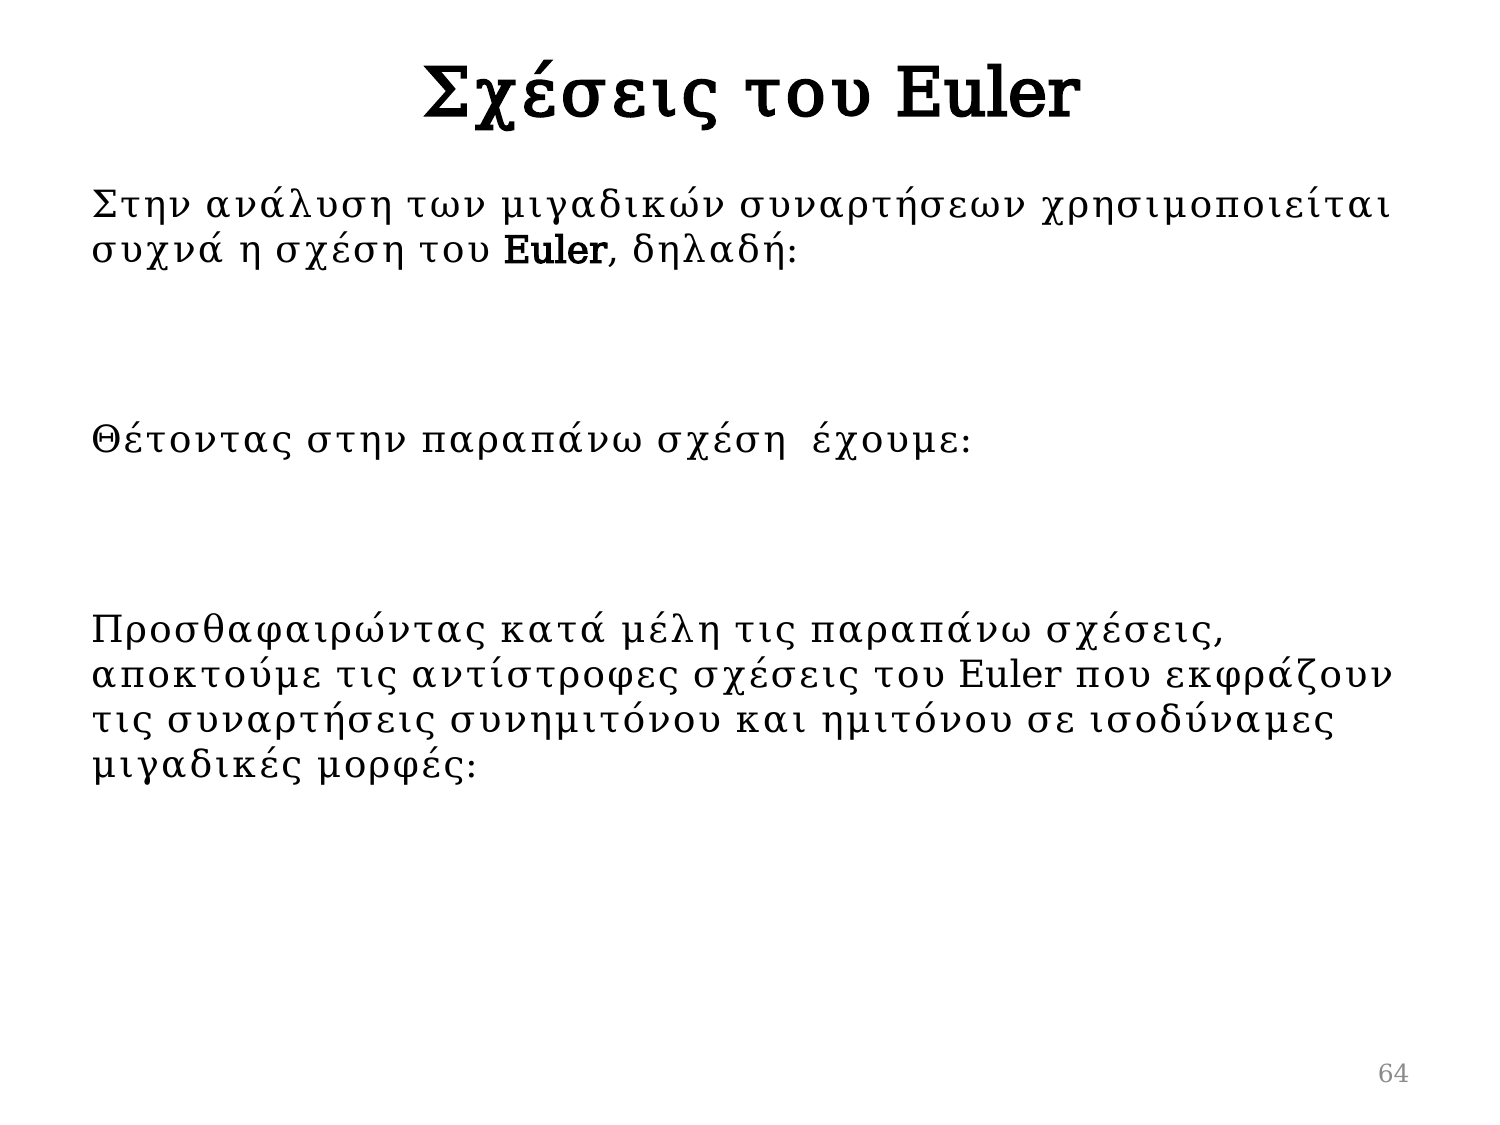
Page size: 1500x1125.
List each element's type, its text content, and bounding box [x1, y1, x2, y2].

title Σχέσεις του Euler [75, 19, 1425, 159]
slide_number 64 [1222, 1042, 1425, 1103]
